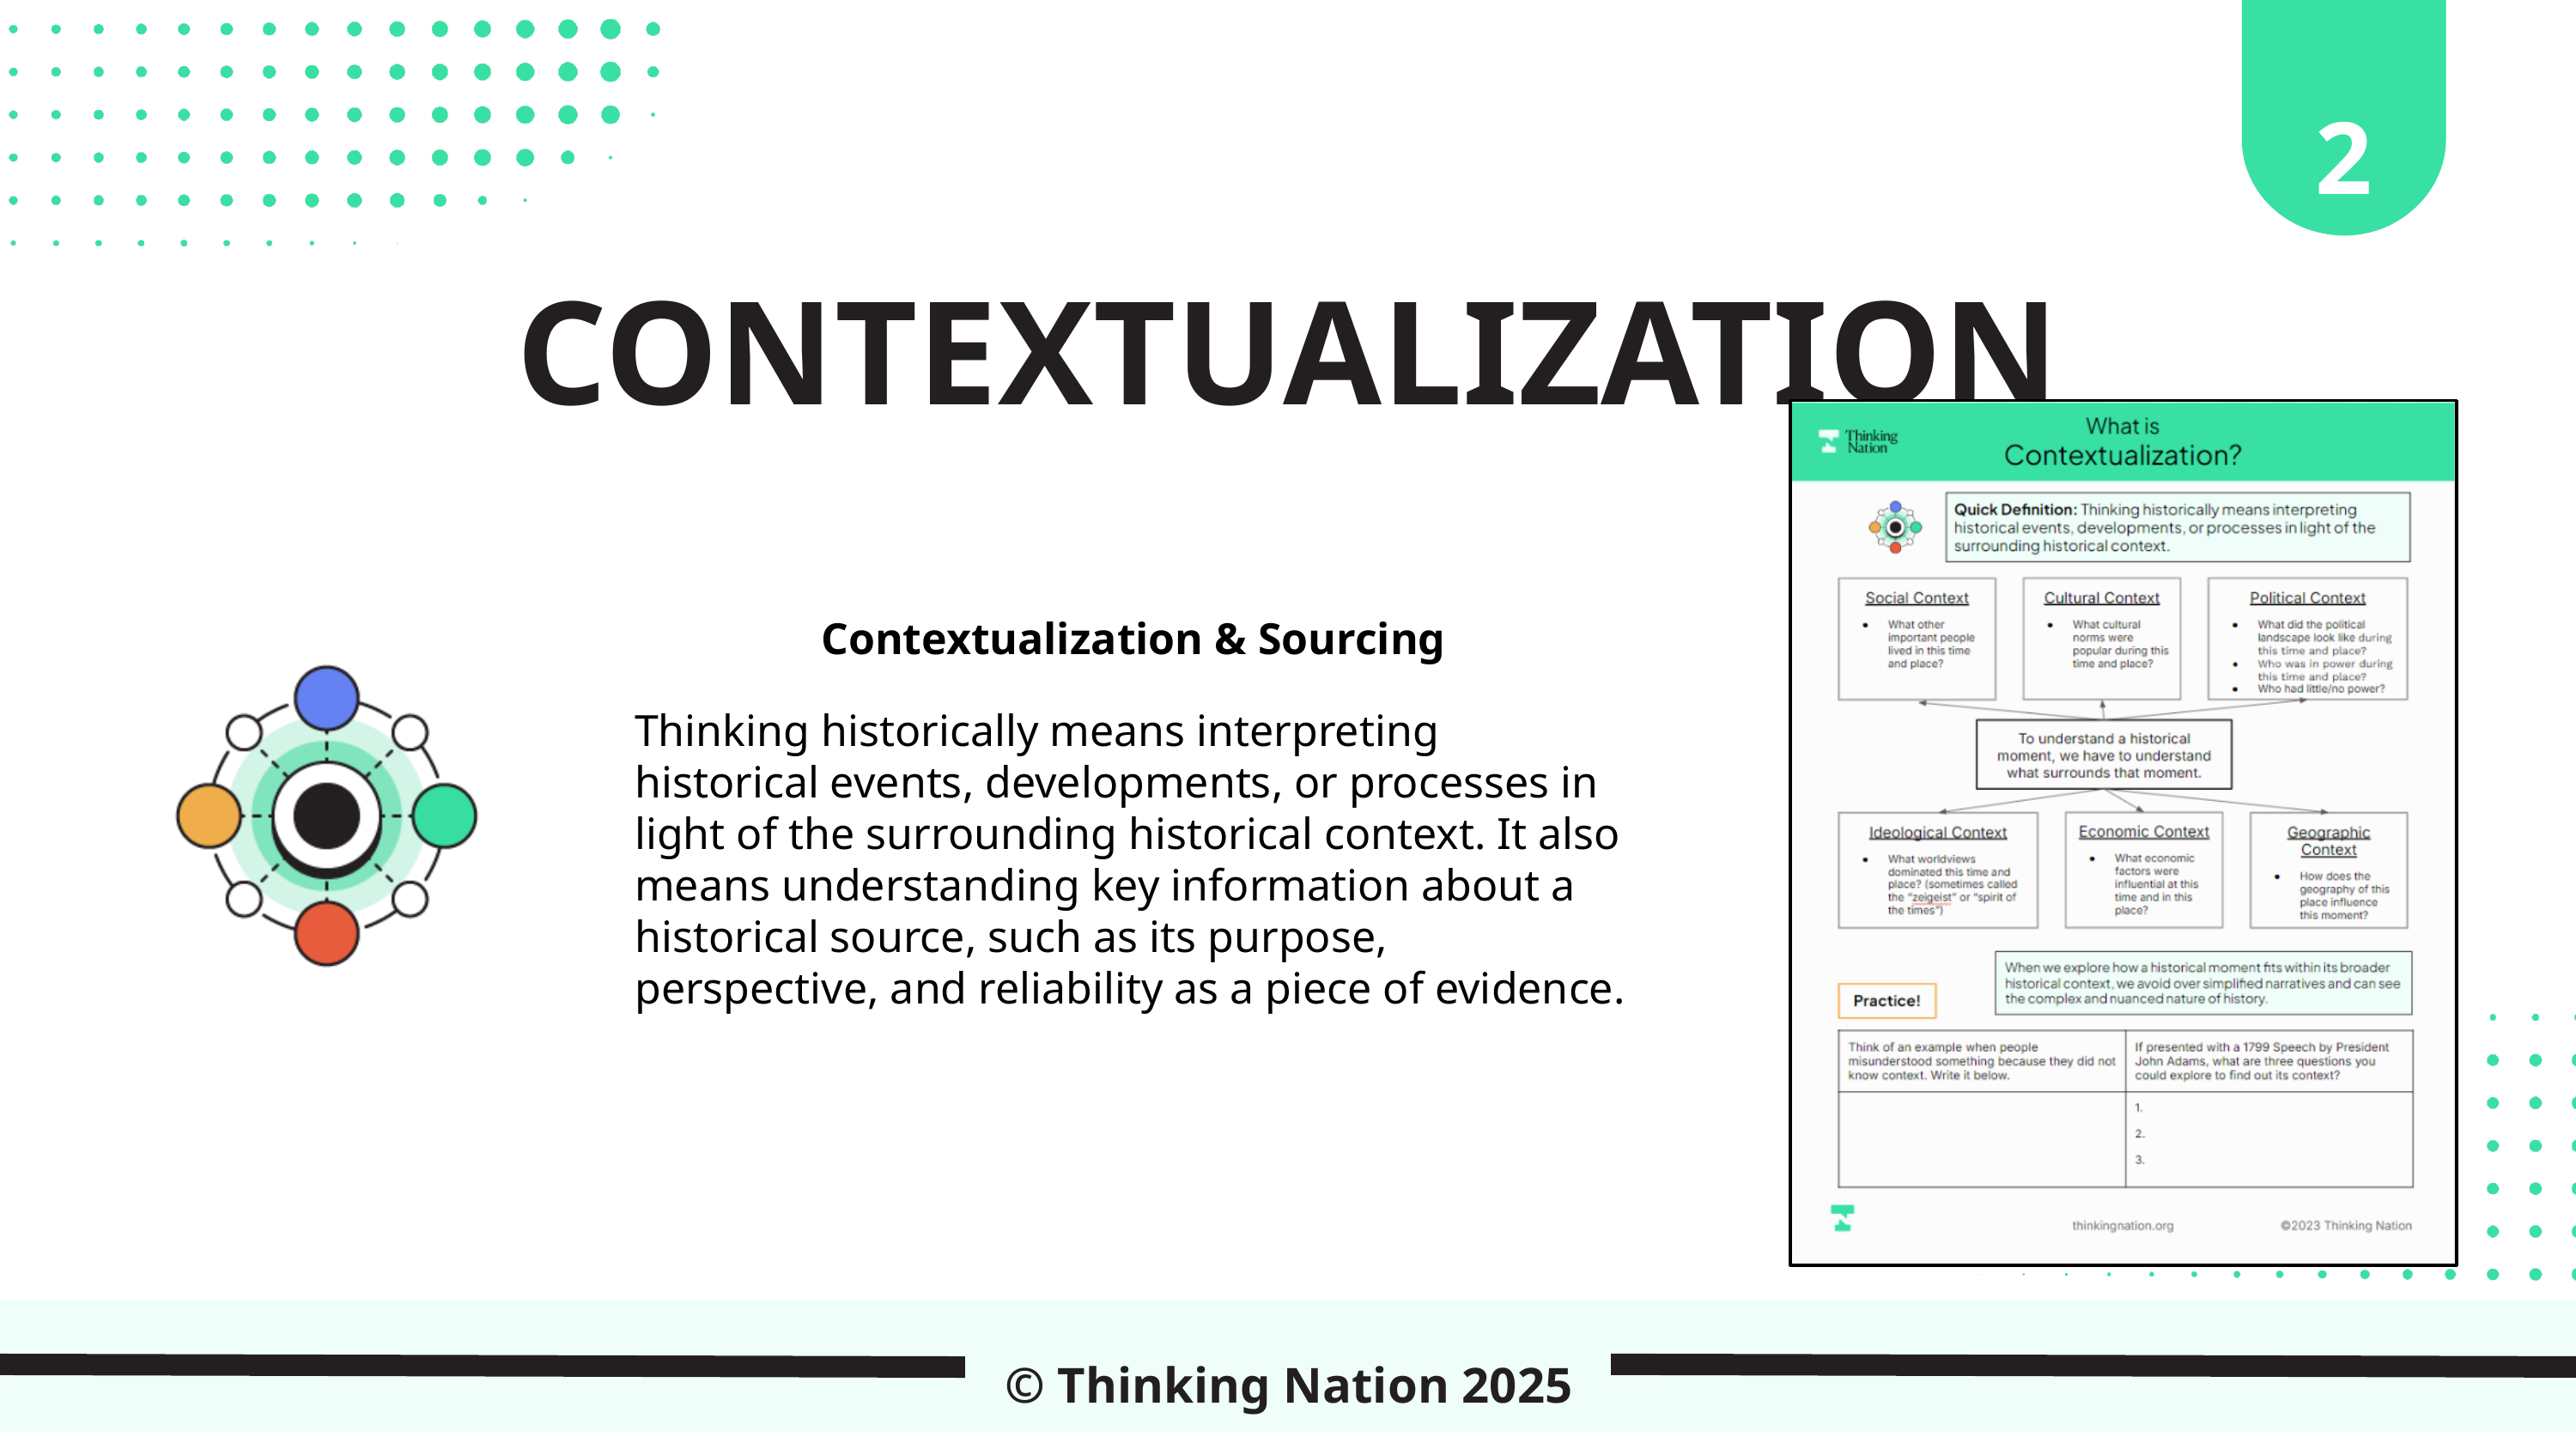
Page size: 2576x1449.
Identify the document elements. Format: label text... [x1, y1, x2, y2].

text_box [0, 1299, 2576, 1433]
text_box [0, 0, 660, 246]
picture [1791, 401, 2456, 1264]
text_box [1938, 1013, 2576, 1299]
text_box CONTEXTUALIZATION [41, 192, 2535, 433]
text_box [2233, 0, 2455, 236]
picture [130, 619, 525, 1014]
text_box Contextualization & Sourcing Thinking historically means interpreting historical events, developments, or processes in light of the surrounding historical context. It also means understanding key information about a historical source, such as its purpose, perspective, and reliability as a piece of evidence. [618, 595, 1649, 1038]
